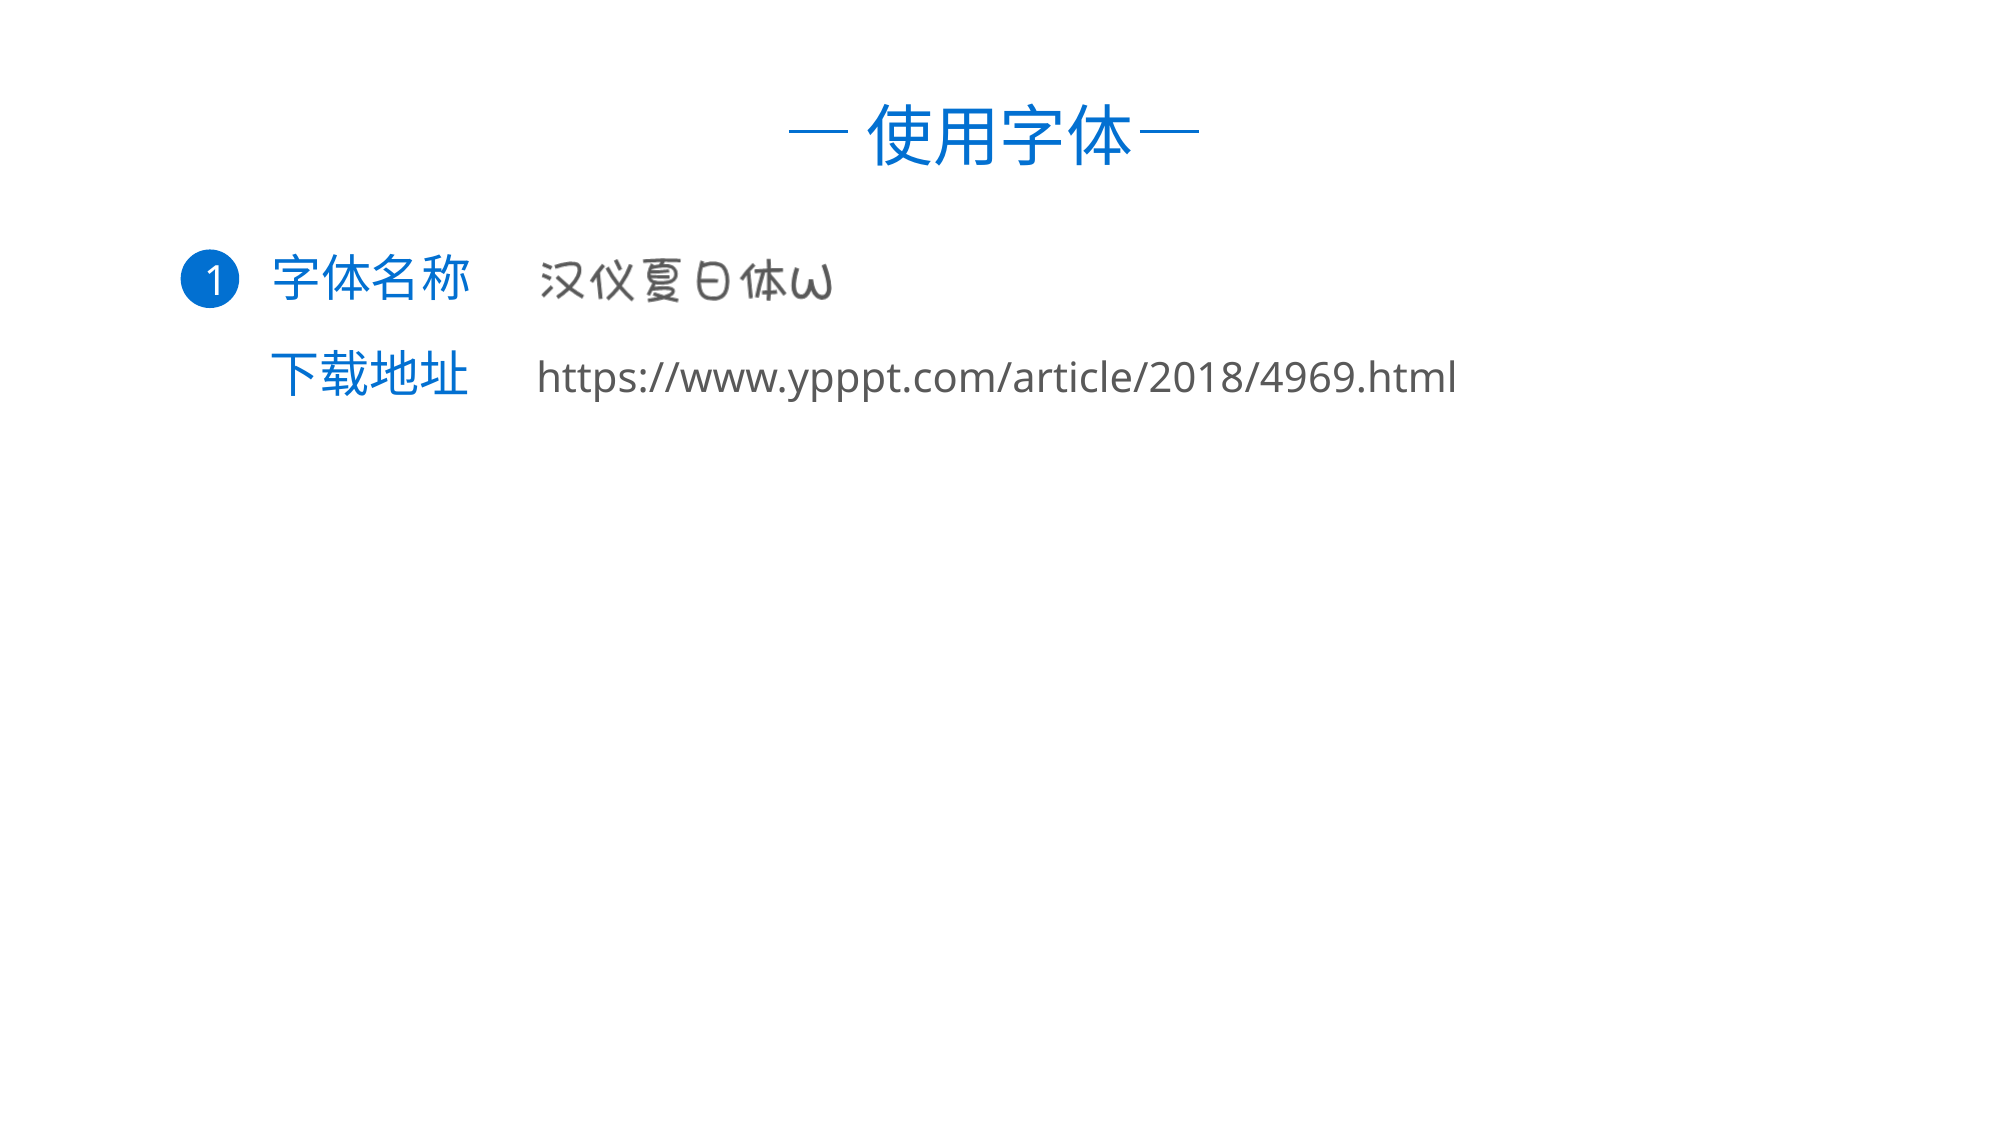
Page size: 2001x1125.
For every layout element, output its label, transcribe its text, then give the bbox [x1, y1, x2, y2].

text_box 使用字体 [830, 70, 1170, 182]
text_box 字体名称 [256, 239, 507, 315]
text_box 1 [179, 248, 241, 310]
picture [507, 235, 891, 342]
text_box 下载地址 [254, 334, 491, 410]
text_box https://www.ypppt.com/article/2018/4969.html [521, 343, 1558, 409]
